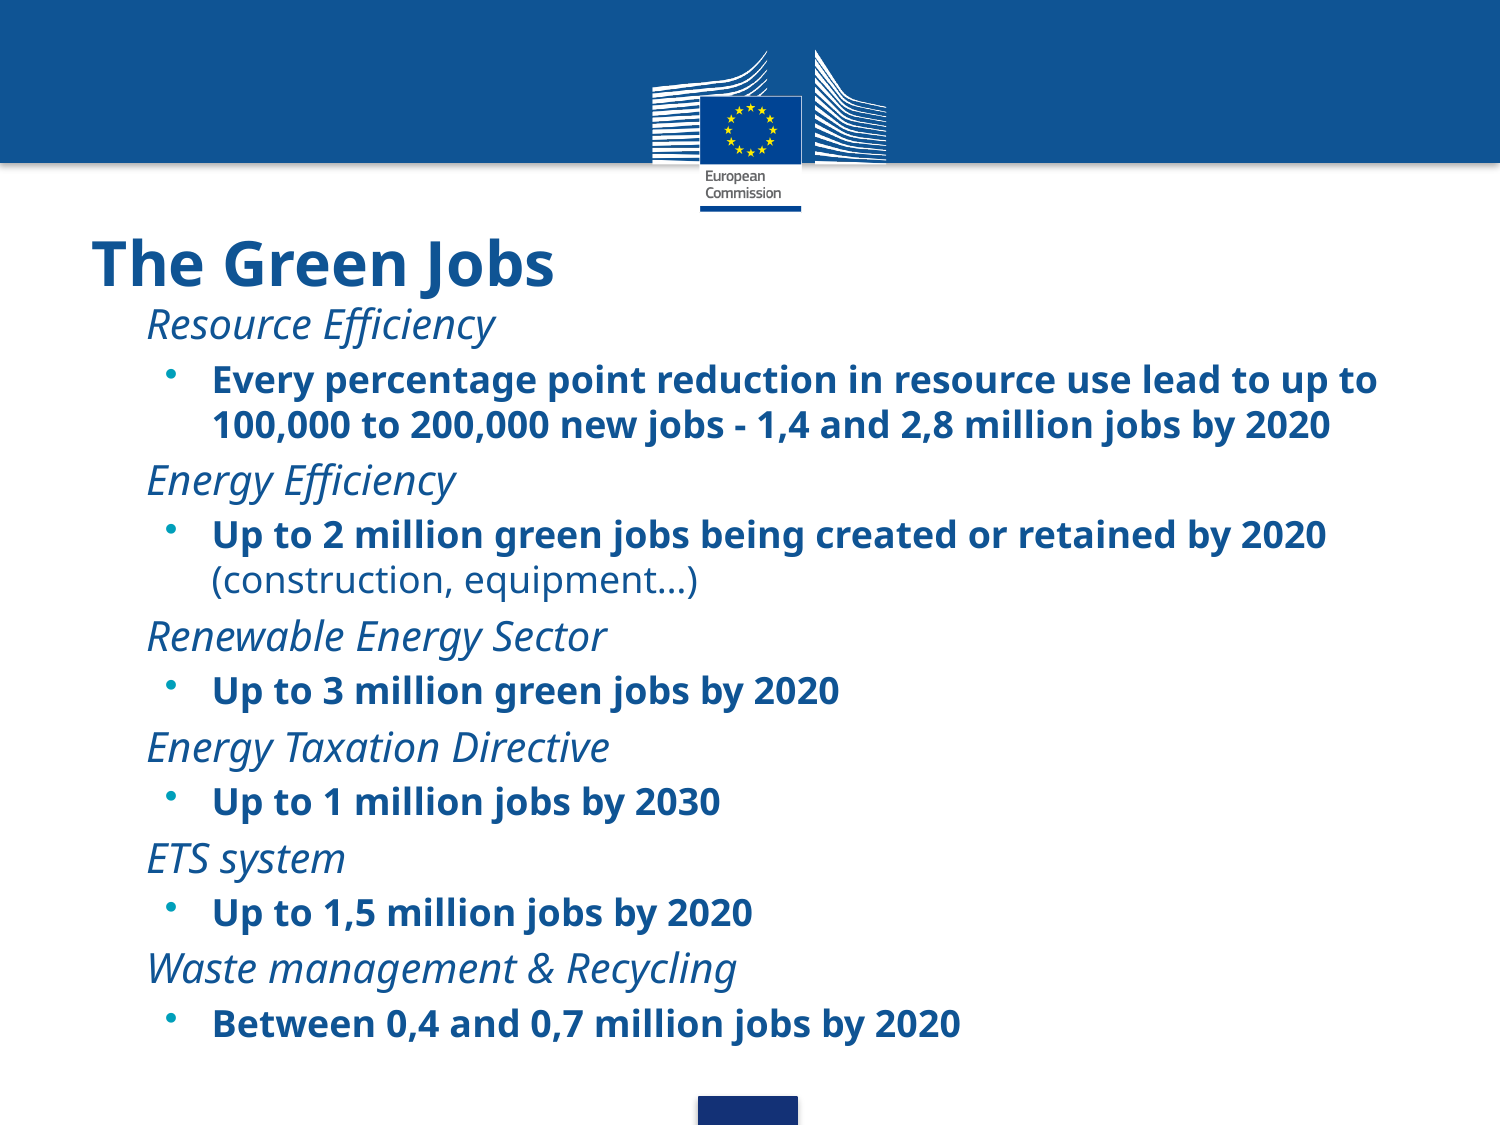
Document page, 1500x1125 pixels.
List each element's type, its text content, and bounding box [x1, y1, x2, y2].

text_box Resource Efficiency Every percentage point reduction in resource use lead to up to 100,000 to 200,000 new jobs - 1,4 and 2,8 million jobs by 2020 Energy Efficiency Up to 2 million green jobs being created or retained by 2020 (construction, equipment…) Renewable Energy Sector Up to 3 million green jobs by 2020 Energy Taxation Directive Up to 1 million jobs by 2030 ETS system Up to 1,5 million jobs by 2020 Waste management & Recycling Between 0,4 and 0,7 million jobs by 2020 [74, 290, 1425, 887]
title The Green Jobs [76, 184, 1428, 339]
